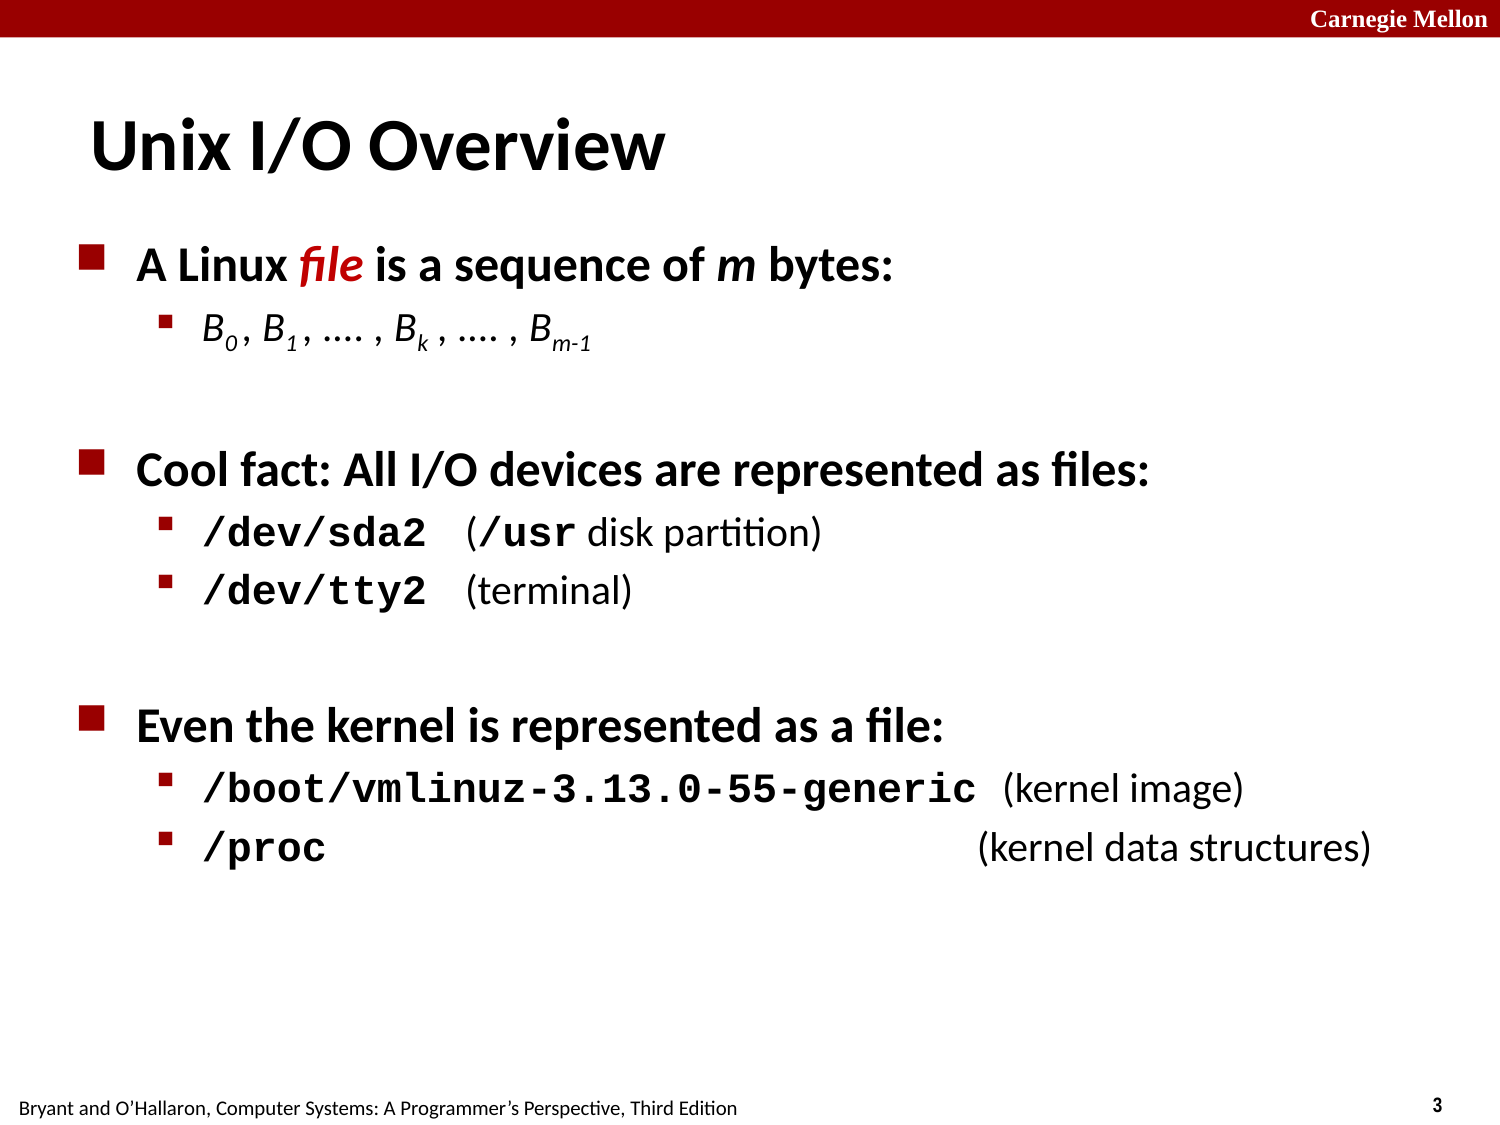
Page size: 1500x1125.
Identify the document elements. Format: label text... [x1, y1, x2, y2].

list A Linux file is a sequence of m bytes: B0 , B1 , .... , Bk , .... , Bm-1 Cool fact: All I/O devices are represented as files: /dev/sda2 (/usr disk partition) /dev/tty2 (terminal) Even the kernel is represented as a file: /boot/vmlinuz-3.13.0-55-generic (kernel image) /proc (kernel data structures) [64, 223, 1488, 1040]
title Unix I/O Overview [74, 93, 888, 188]
